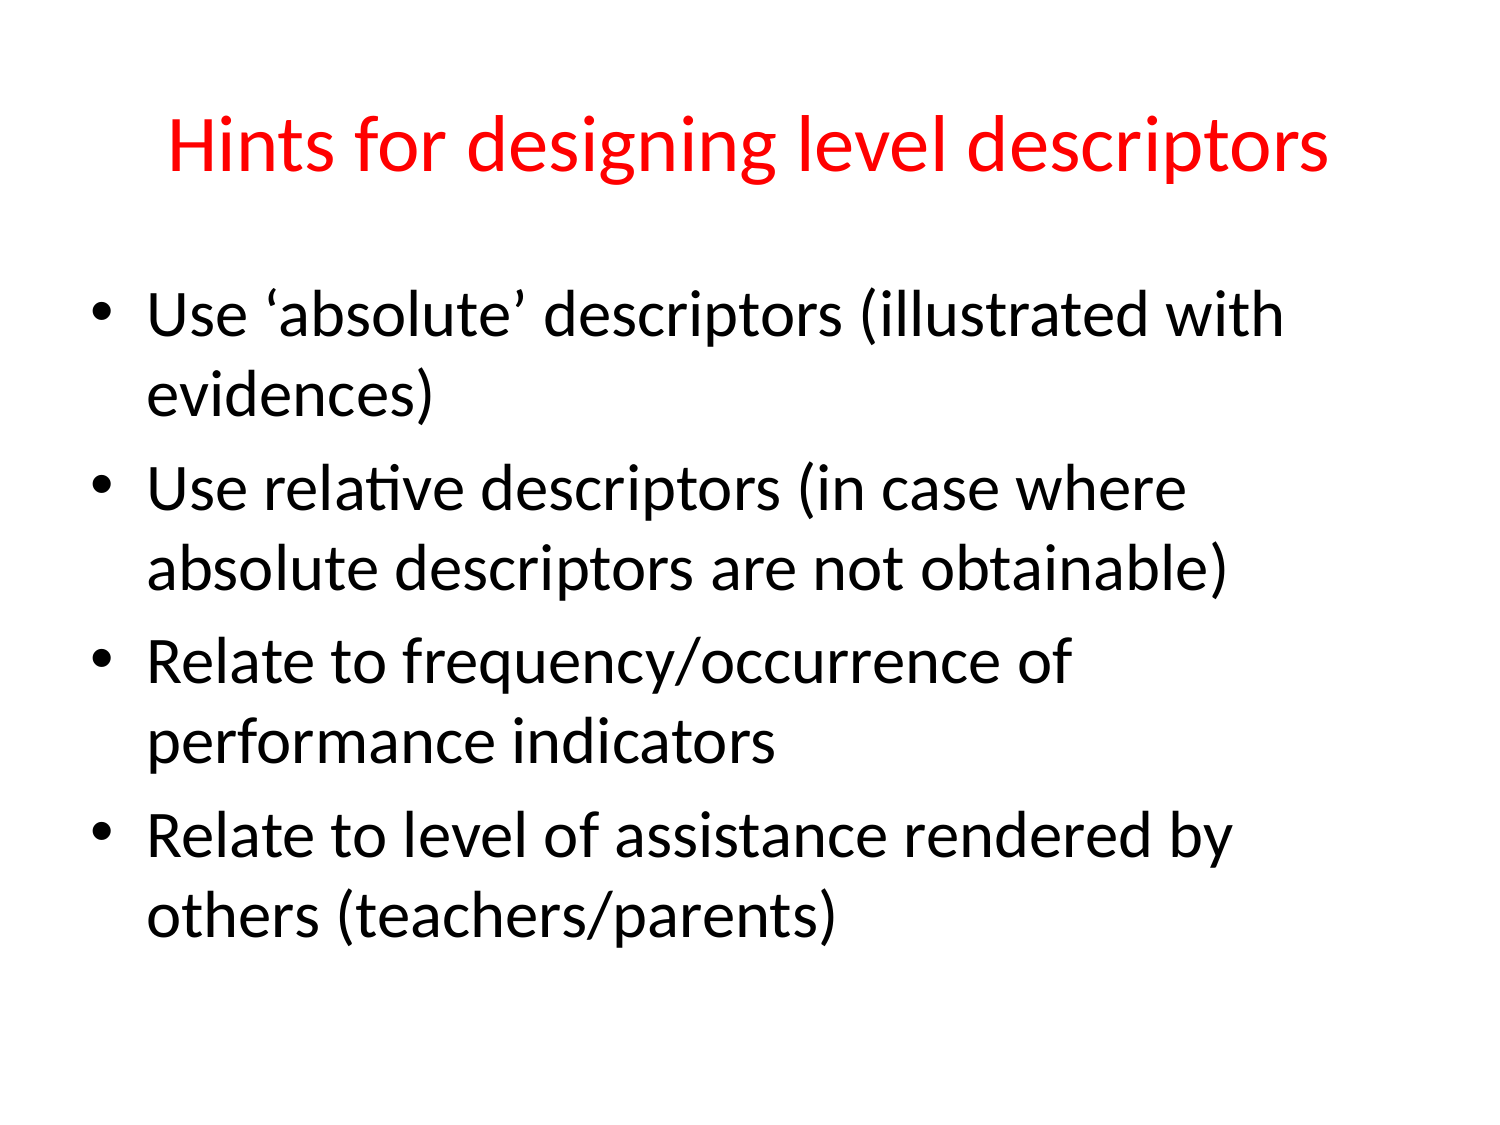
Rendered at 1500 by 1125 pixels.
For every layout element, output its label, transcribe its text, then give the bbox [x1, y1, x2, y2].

list Use ‘absolute’ descriptors (illustrated with evidences) Use relative descriptors (in case where absolute descriptors are not obtainable) Relate to frequency/occurrence of performance indicators Relate to level of assistance rendered by others (teachers/parents) [75, 262, 1425, 1005]
title Hints for designing level descriptors [75, 45, 1425, 233]
